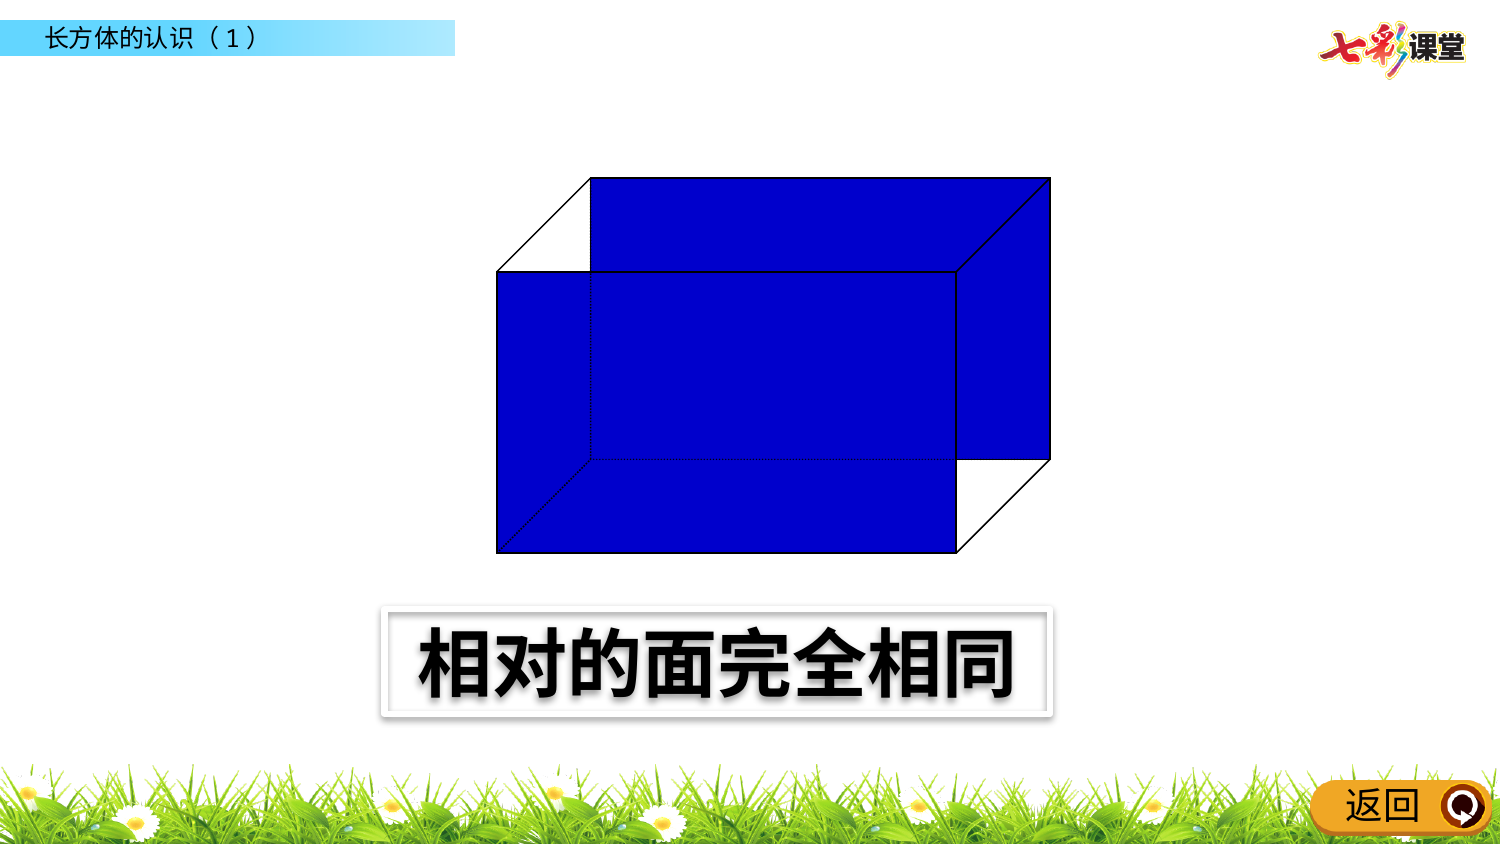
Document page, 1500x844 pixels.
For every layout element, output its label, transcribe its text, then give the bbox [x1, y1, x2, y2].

picture [1316, 20, 1468, 80]
picture [0, 764, 1500, 844]
text_box 相对的面完全相同 [381, 606, 1053, 717]
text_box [496, 177, 1051, 554]
